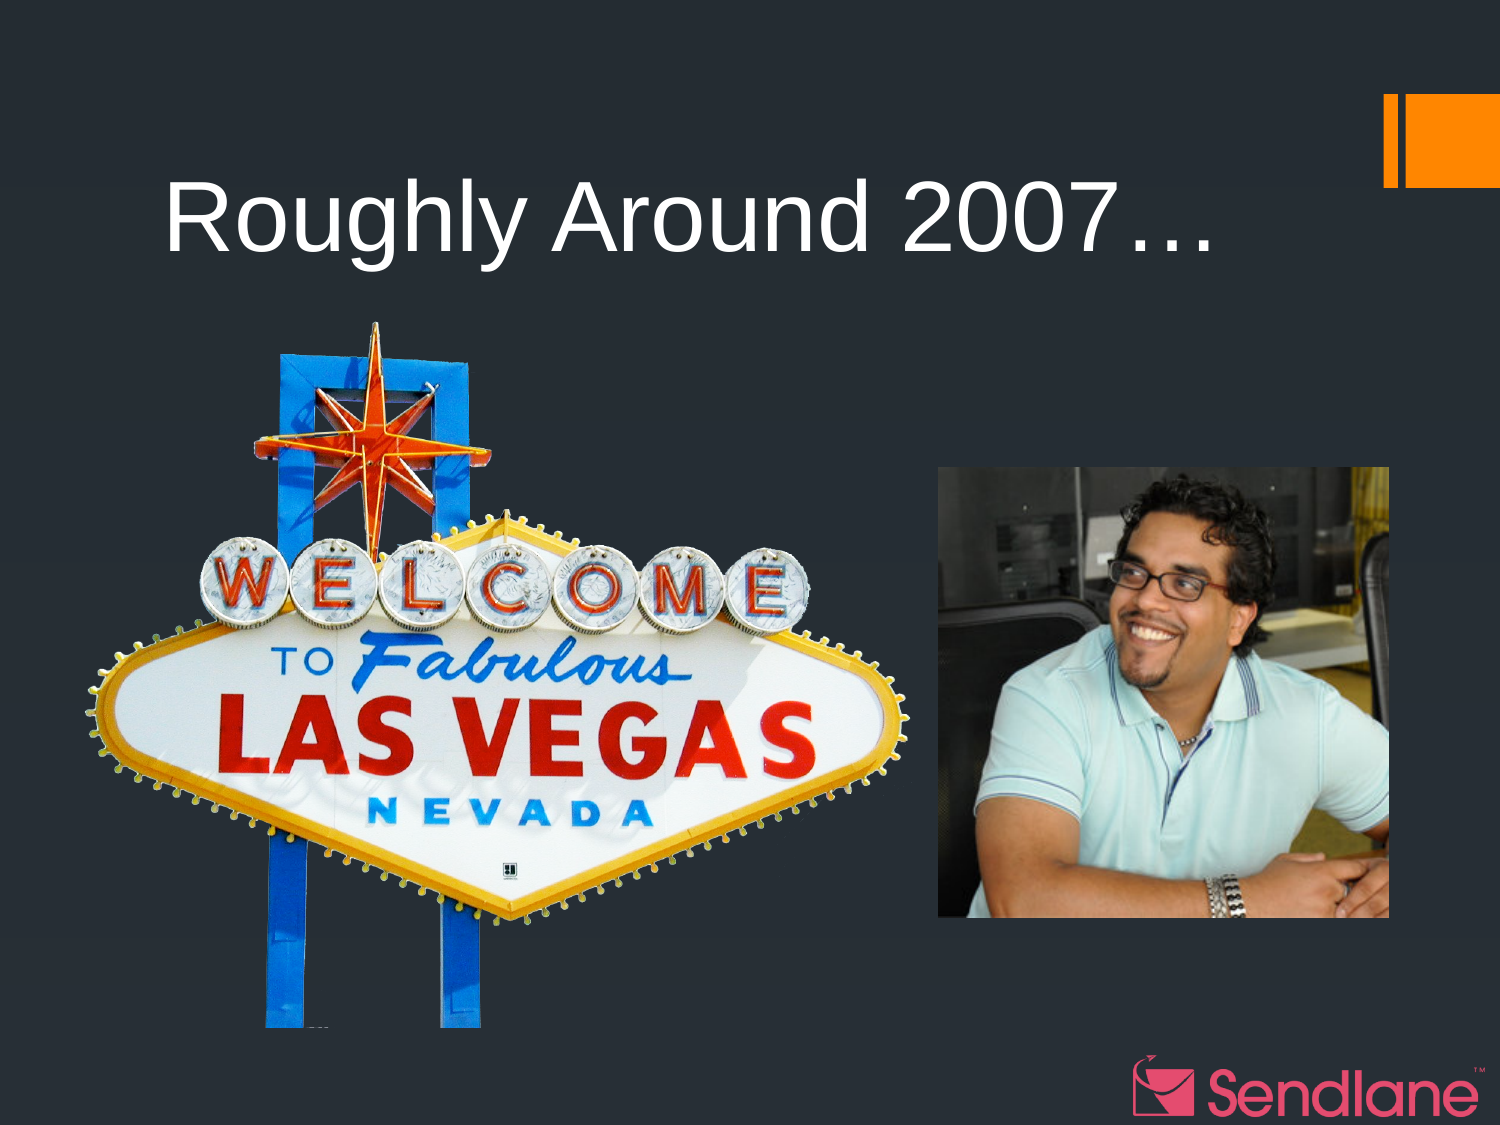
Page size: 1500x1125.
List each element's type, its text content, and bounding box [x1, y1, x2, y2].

title Roughly Around 2007… [147, 90, 1268, 280]
picture [1127, 1027, 1489, 1125]
picture [4, 313, 1390, 1029]
